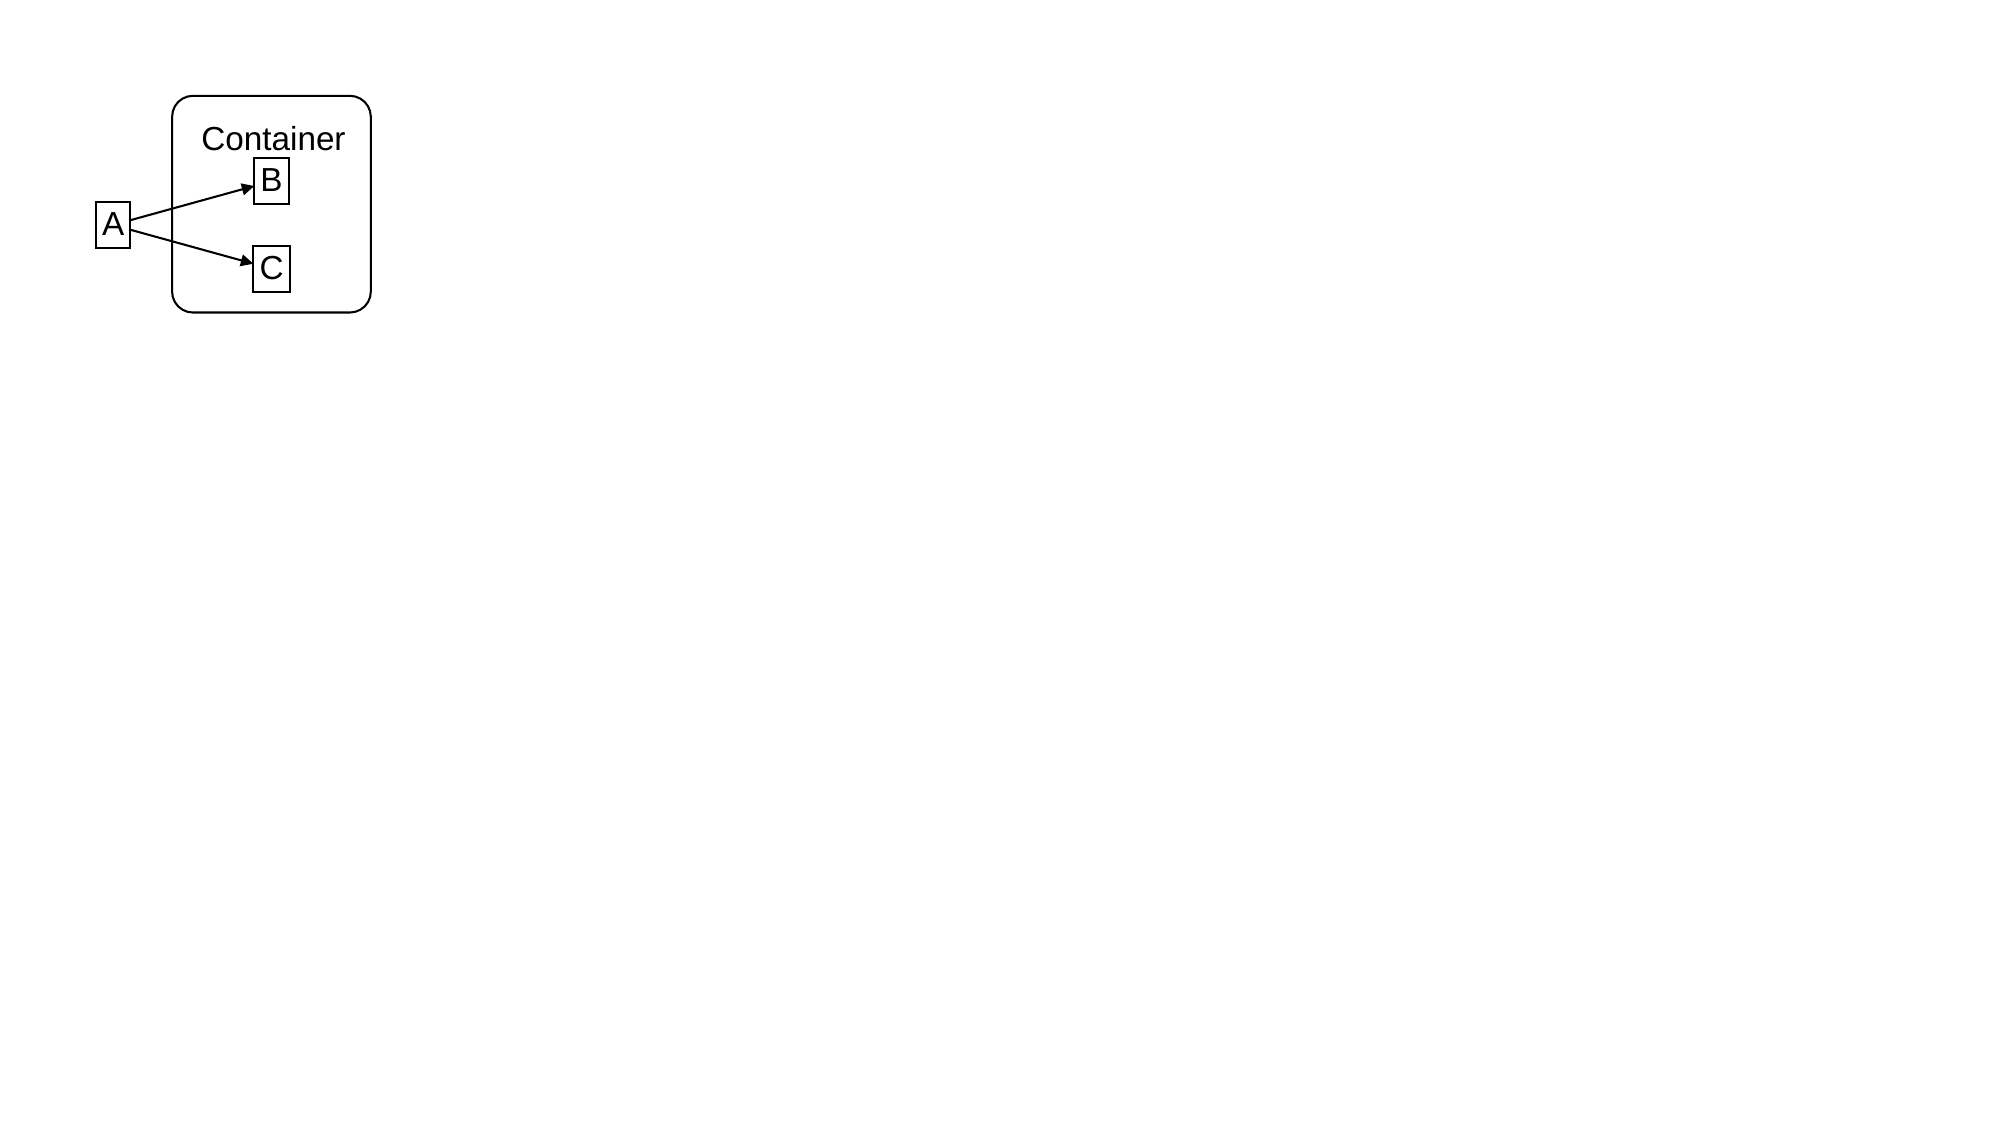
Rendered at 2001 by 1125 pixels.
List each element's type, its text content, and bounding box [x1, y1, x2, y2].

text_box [130, 185, 255, 221]
text_box C [253, 245, 290, 292]
text_box B [254, 158, 289, 205]
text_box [130, 229, 254, 264]
text_box [74, 74, 394, 334]
text_box [171, 95, 372, 314]
text_box Container [199, 118, 348, 157]
text_box A [95, 201, 131, 248]
